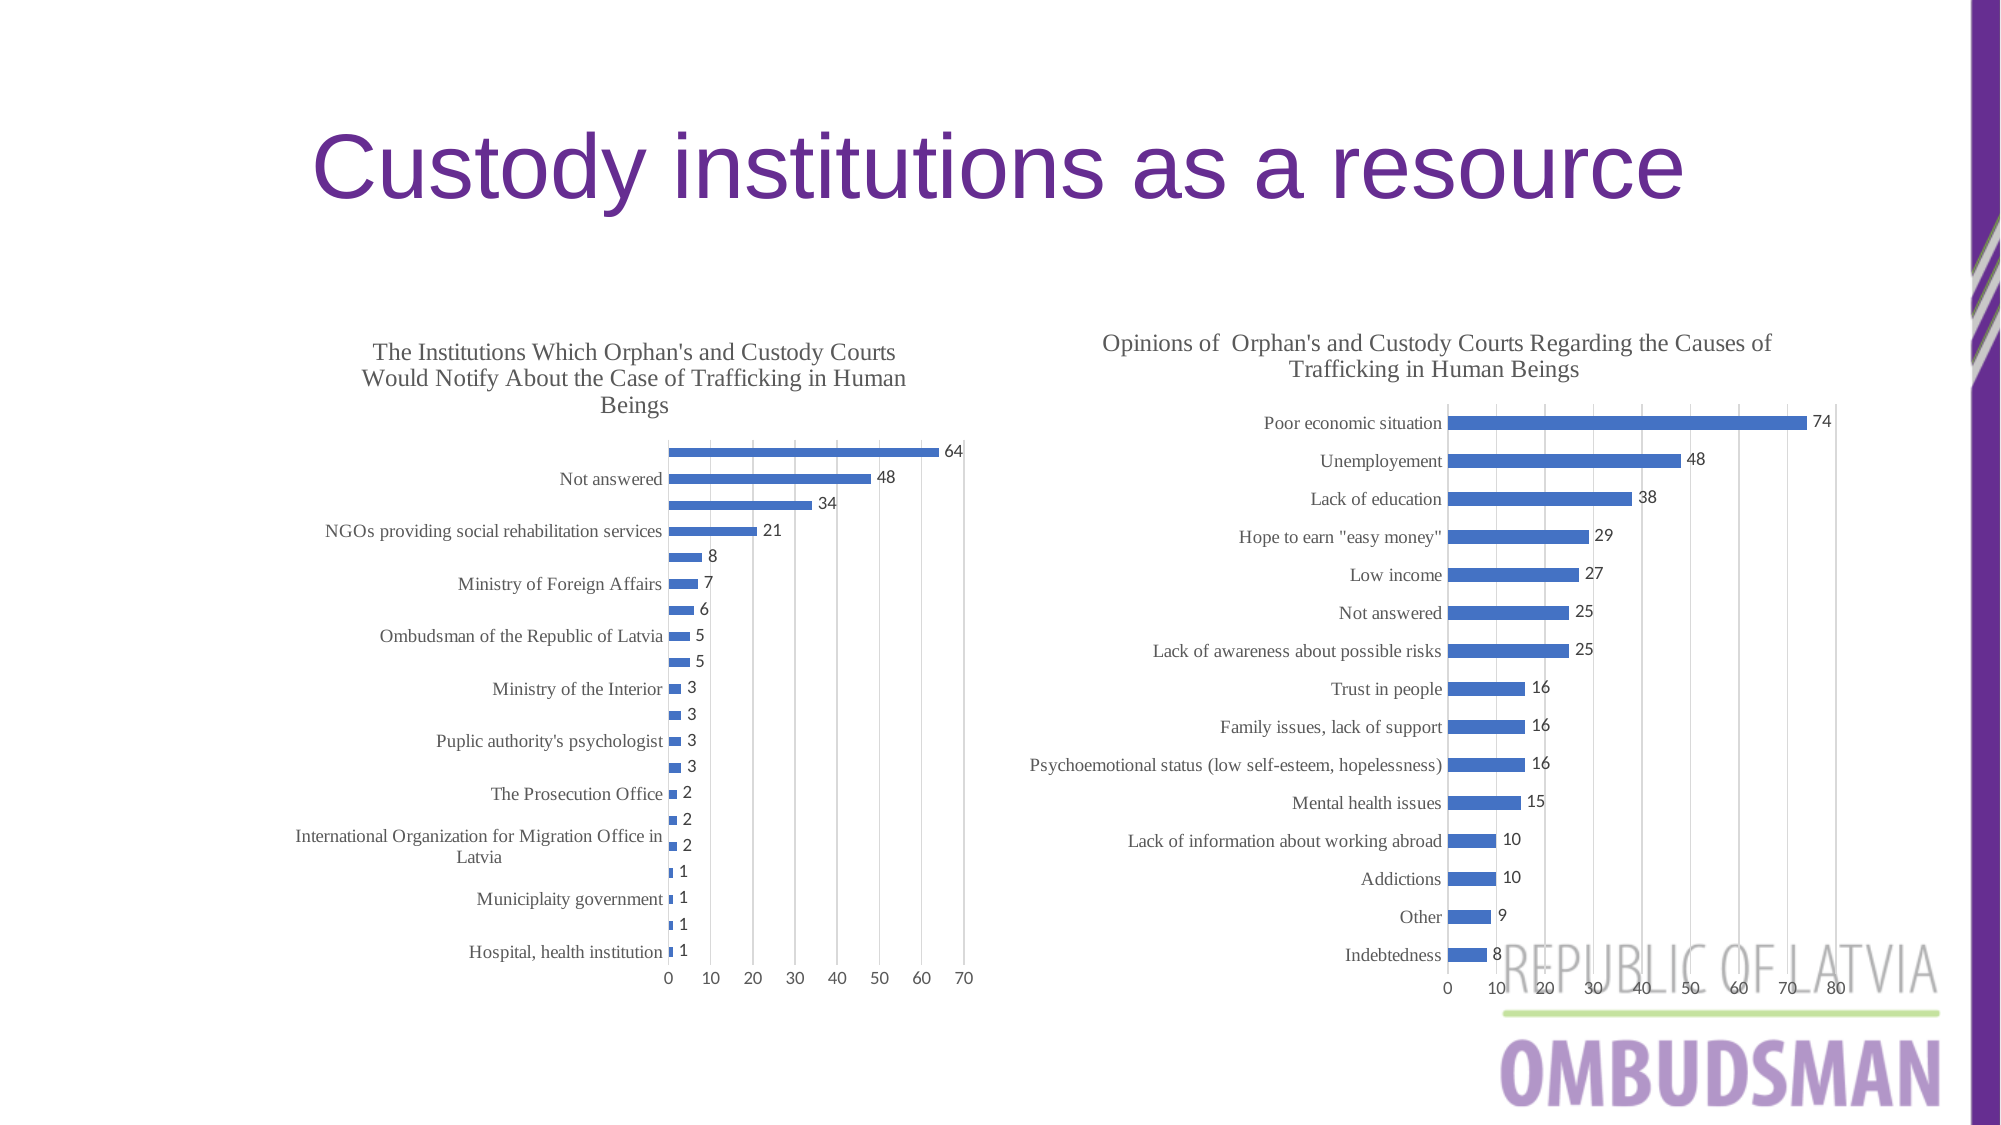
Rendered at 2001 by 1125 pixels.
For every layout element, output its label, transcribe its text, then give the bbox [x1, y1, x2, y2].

picture [0, 0, 2001, 1125]
chart [1012, 299, 1863, 1014]
title Custody institutions as a resource [137, 59, 1863, 278]
chart [281, 309, 988, 1004]
list [137, 299, 988, 1014]
